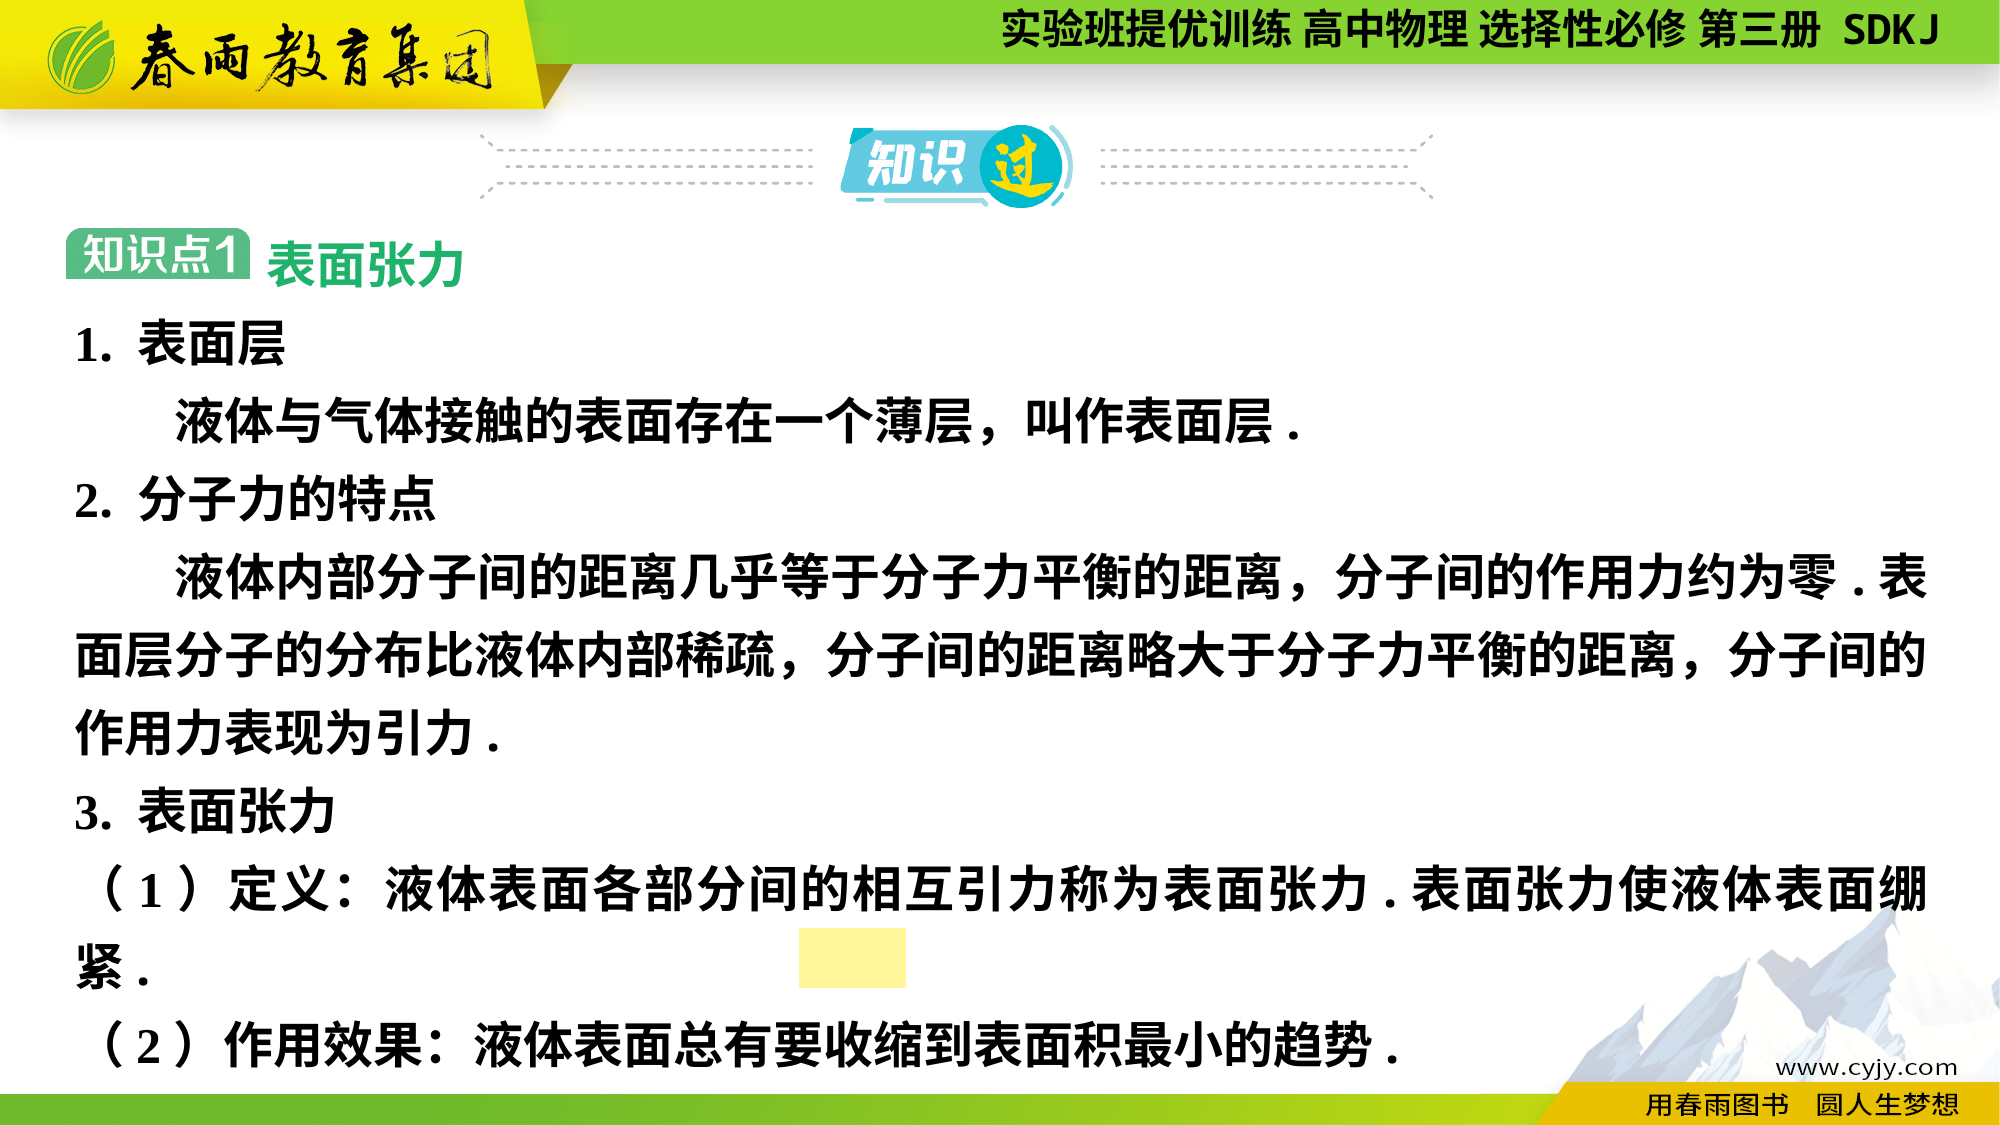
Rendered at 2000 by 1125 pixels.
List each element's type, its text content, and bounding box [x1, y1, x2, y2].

picture [0, 0, 2000, 1125]
list 表面张力 1. 表面层 液体与气体接触的表面存在一个薄层，叫作表面层. 2. 分子力的特点 液体内部分子间的距离几乎等于分子力平衡的距离，分子间的作用力约为零.表面层分子的分布比液体内部稀疏，分子间的距离略大于分子力平衡的距离，分子间的作用力表现为引力. 3. 表面张力 （1）定义：液体表面各部分间的相互引力称为表面张力.表面张力使液体表面绷紧. （2）作用效果：液体表面总有要收缩到表面积最小的趋势. [59, 208, 1944, 1011]
